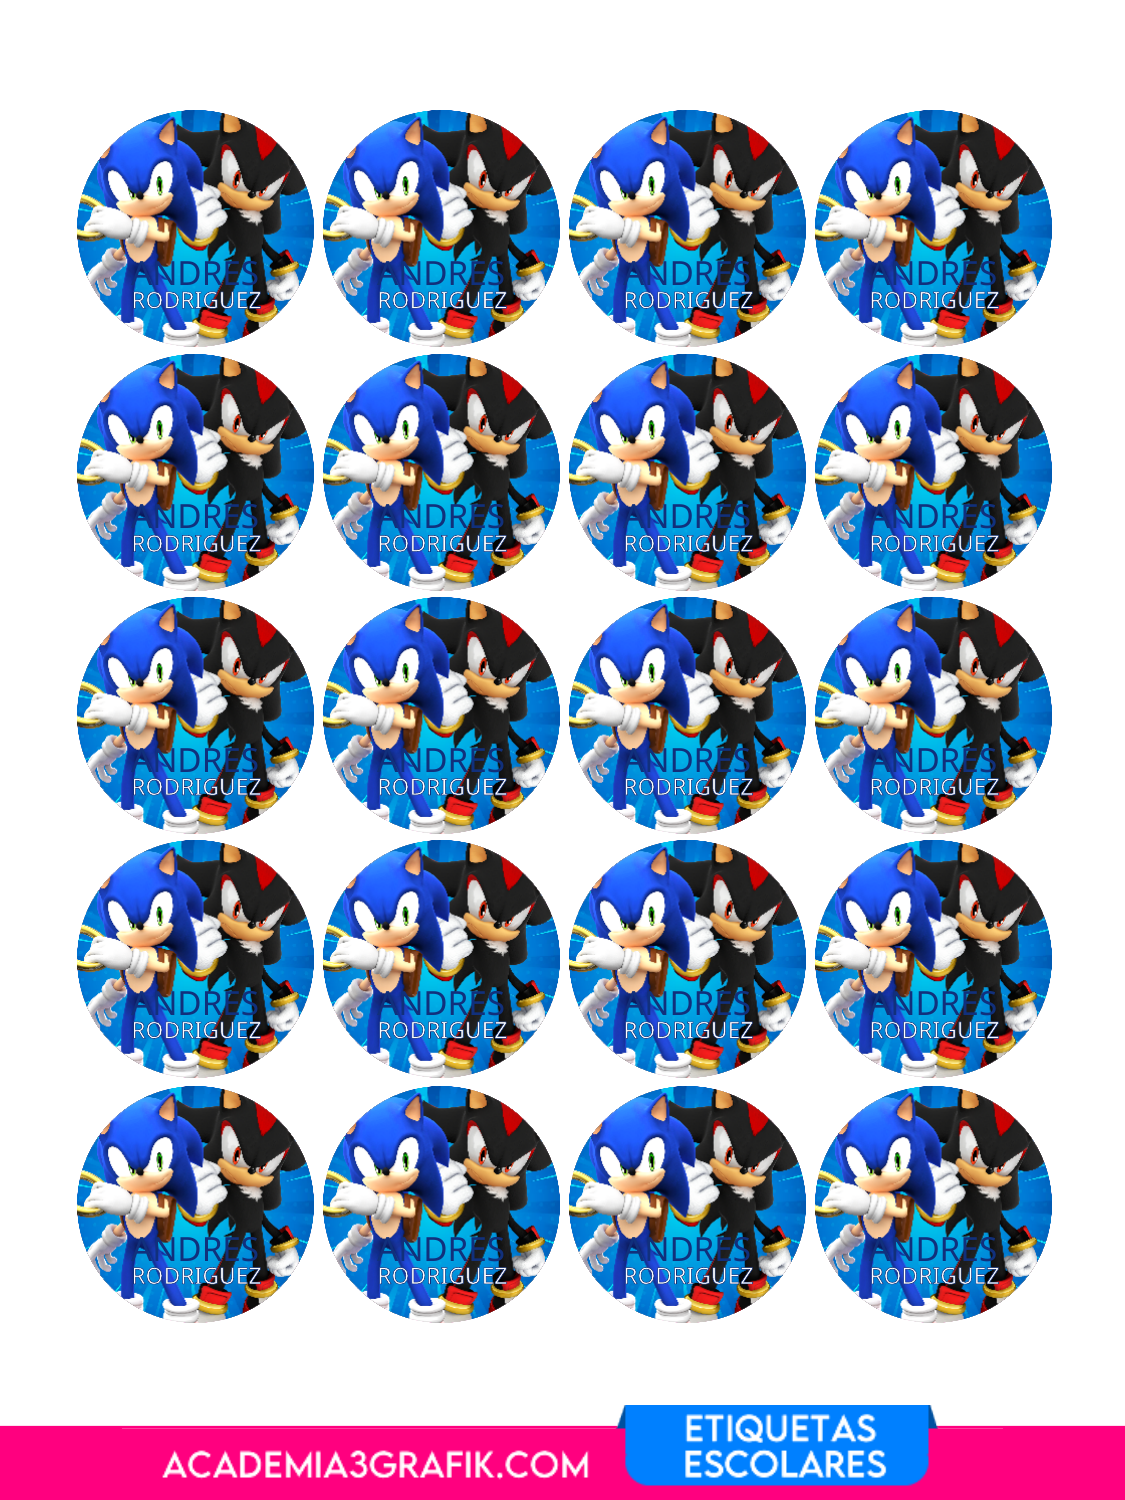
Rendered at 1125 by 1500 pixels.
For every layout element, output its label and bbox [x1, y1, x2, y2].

picture [569, 597, 806, 834]
picture [815, 1086, 1052, 1323]
picture [122, 1405, 1003, 1500]
picture [815, 354, 1052, 591]
picture [569, 840, 806, 1078]
picture [77, 1086, 314, 1323]
picture [323, 354, 560, 591]
picture [323, 840, 560, 1078]
picture [323, 597, 560, 834]
picture [569, 354, 806, 591]
picture [569, 1086, 806, 1323]
picture [323, 110, 560, 347]
picture [323, 1086, 560, 1323]
picture [77, 840, 314, 1078]
picture [77, 110, 314, 347]
picture [77, 597, 314, 834]
picture [815, 597, 1052, 834]
picture [77, 354, 314, 591]
picture [815, 110, 1052, 347]
picture [815, 840, 1052, 1078]
picture [569, 110, 806, 347]
